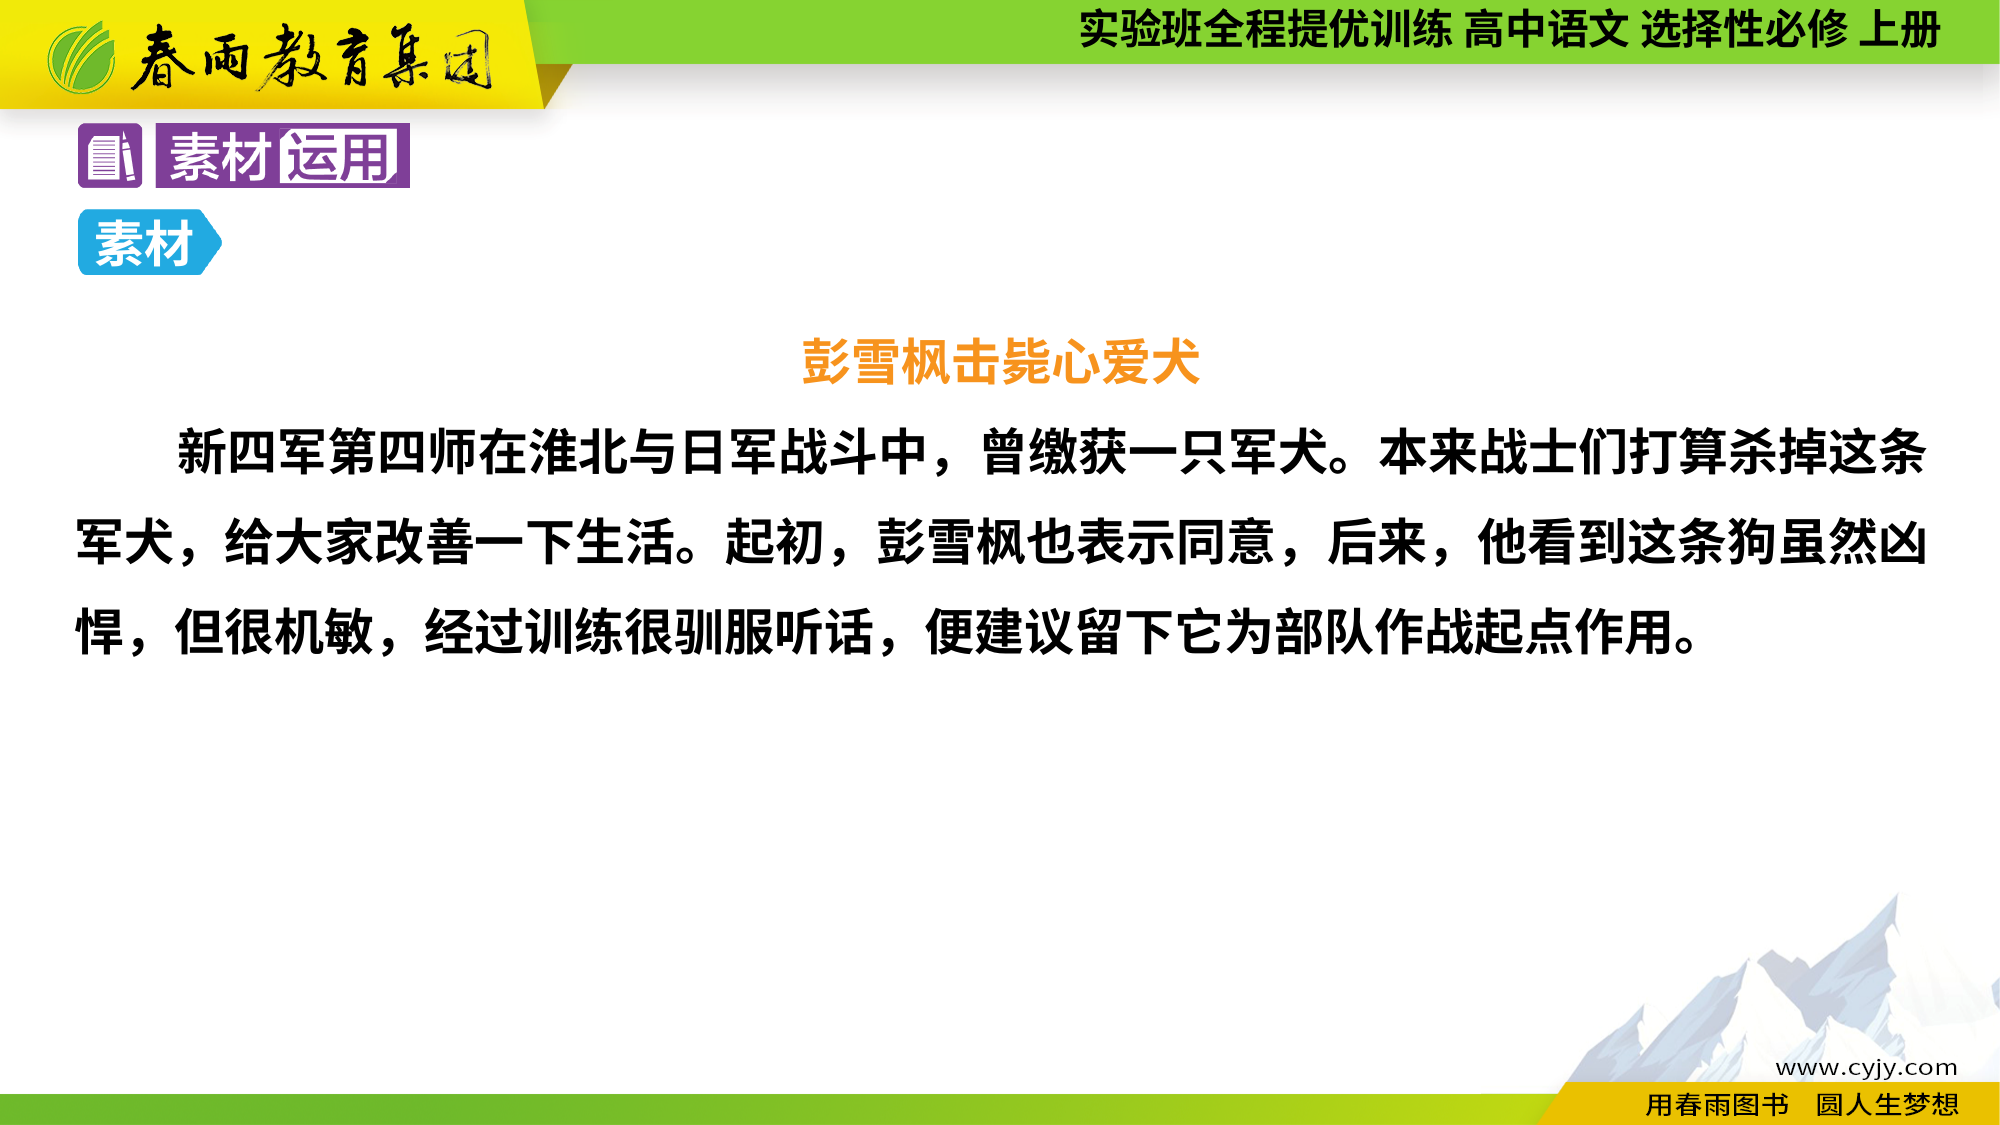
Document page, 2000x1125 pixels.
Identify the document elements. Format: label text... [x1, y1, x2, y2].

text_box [78, 204, 222, 281]
list 彭雪枫击毙心爱犬 新四军第四师在淮北与日军战斗中，曾缴获一只军犬。本来战士们打算杀掉这条军犬，给大家改善一下生活。起初，彭雪枫也表示同意，后来，他看到这条狗虽然凶悍，但很机敏，经过训练很驯服听话，便建议留下它为部队作战起点作用。 [59, 292, 1944, 672]
picture [0, 0, 2000, 1125]
